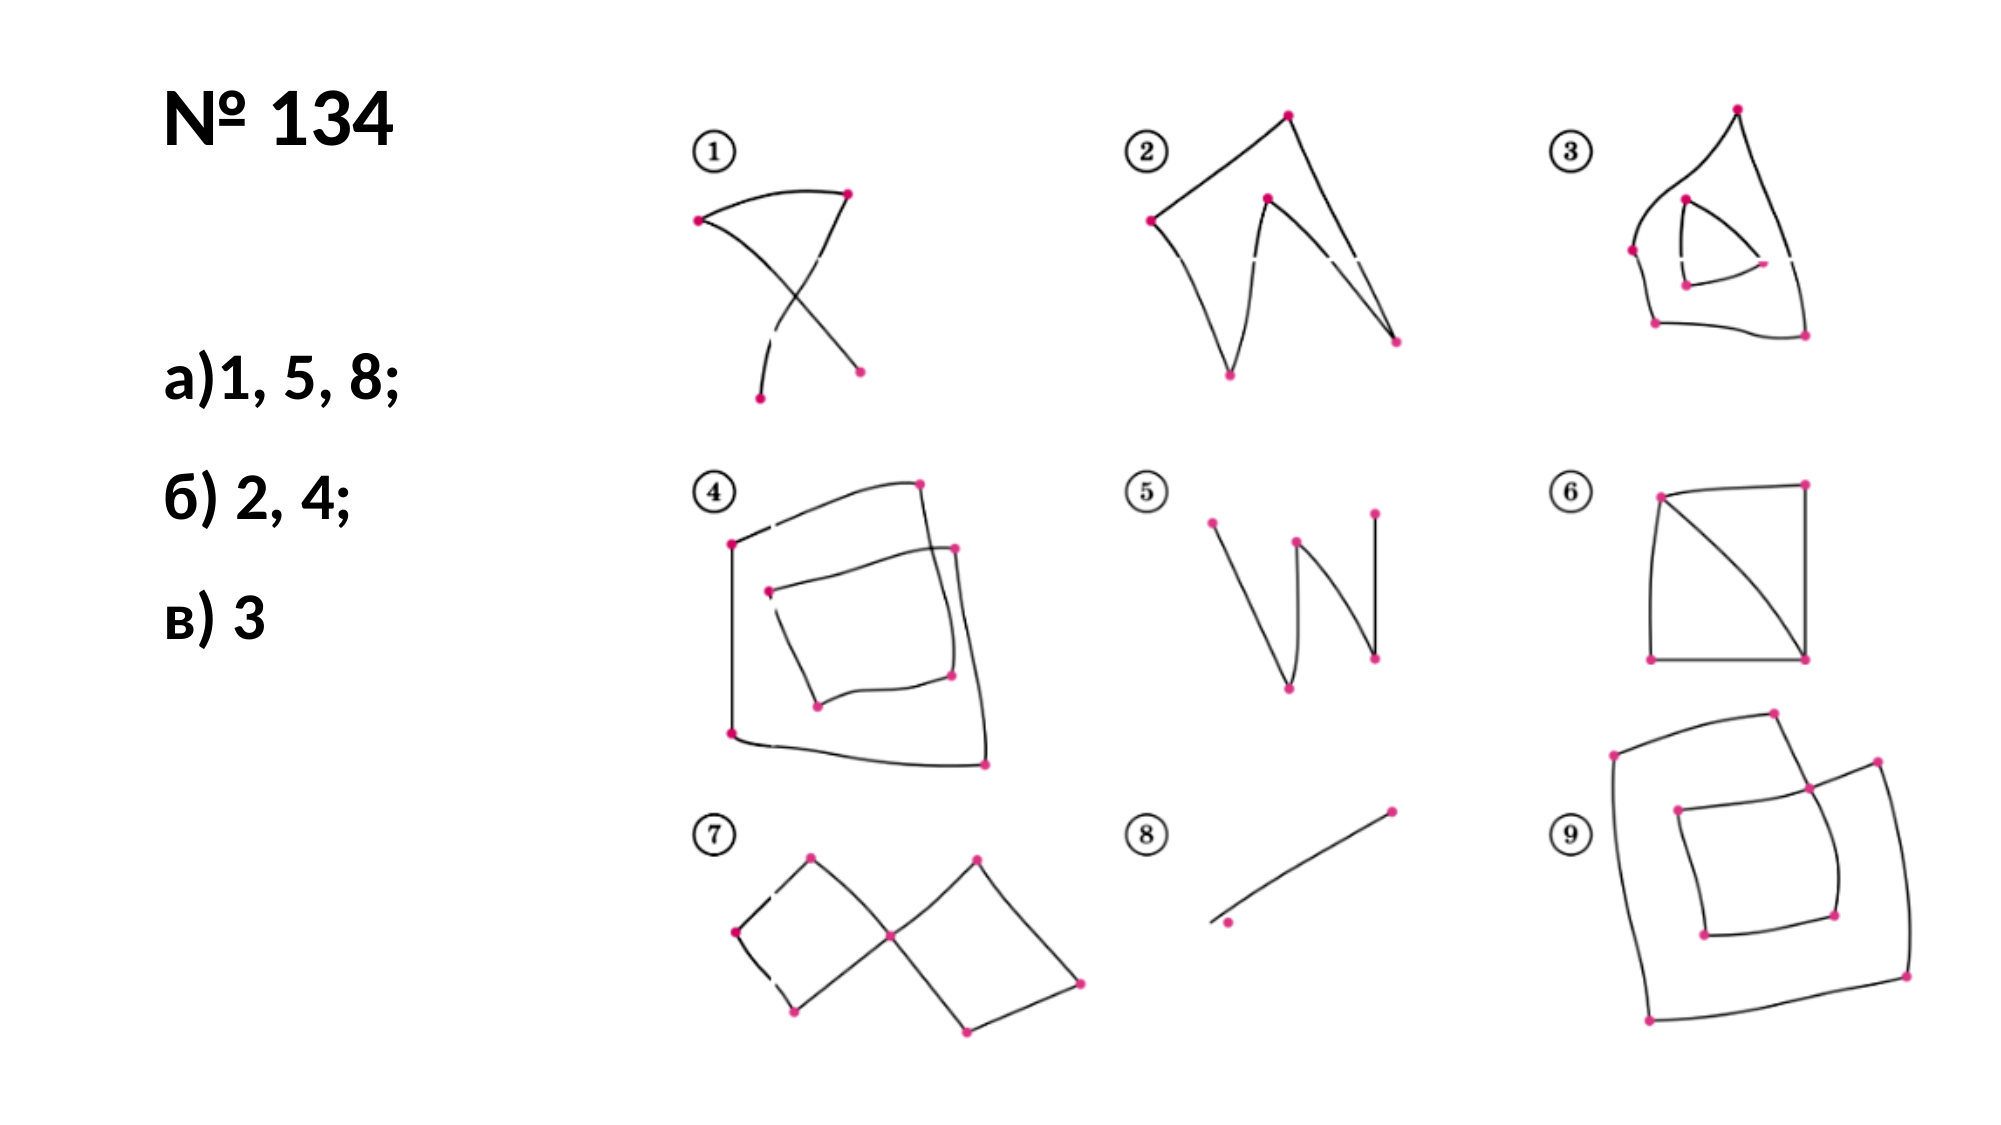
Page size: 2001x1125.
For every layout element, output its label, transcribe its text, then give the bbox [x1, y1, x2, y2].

text_box а)1, 5, 8; б) 2, 4; в) 3 [149, 285, 417, 661]
picture [637, 73, 1946, 1052]
text_box № 134 [147, 54, 410, 170]
